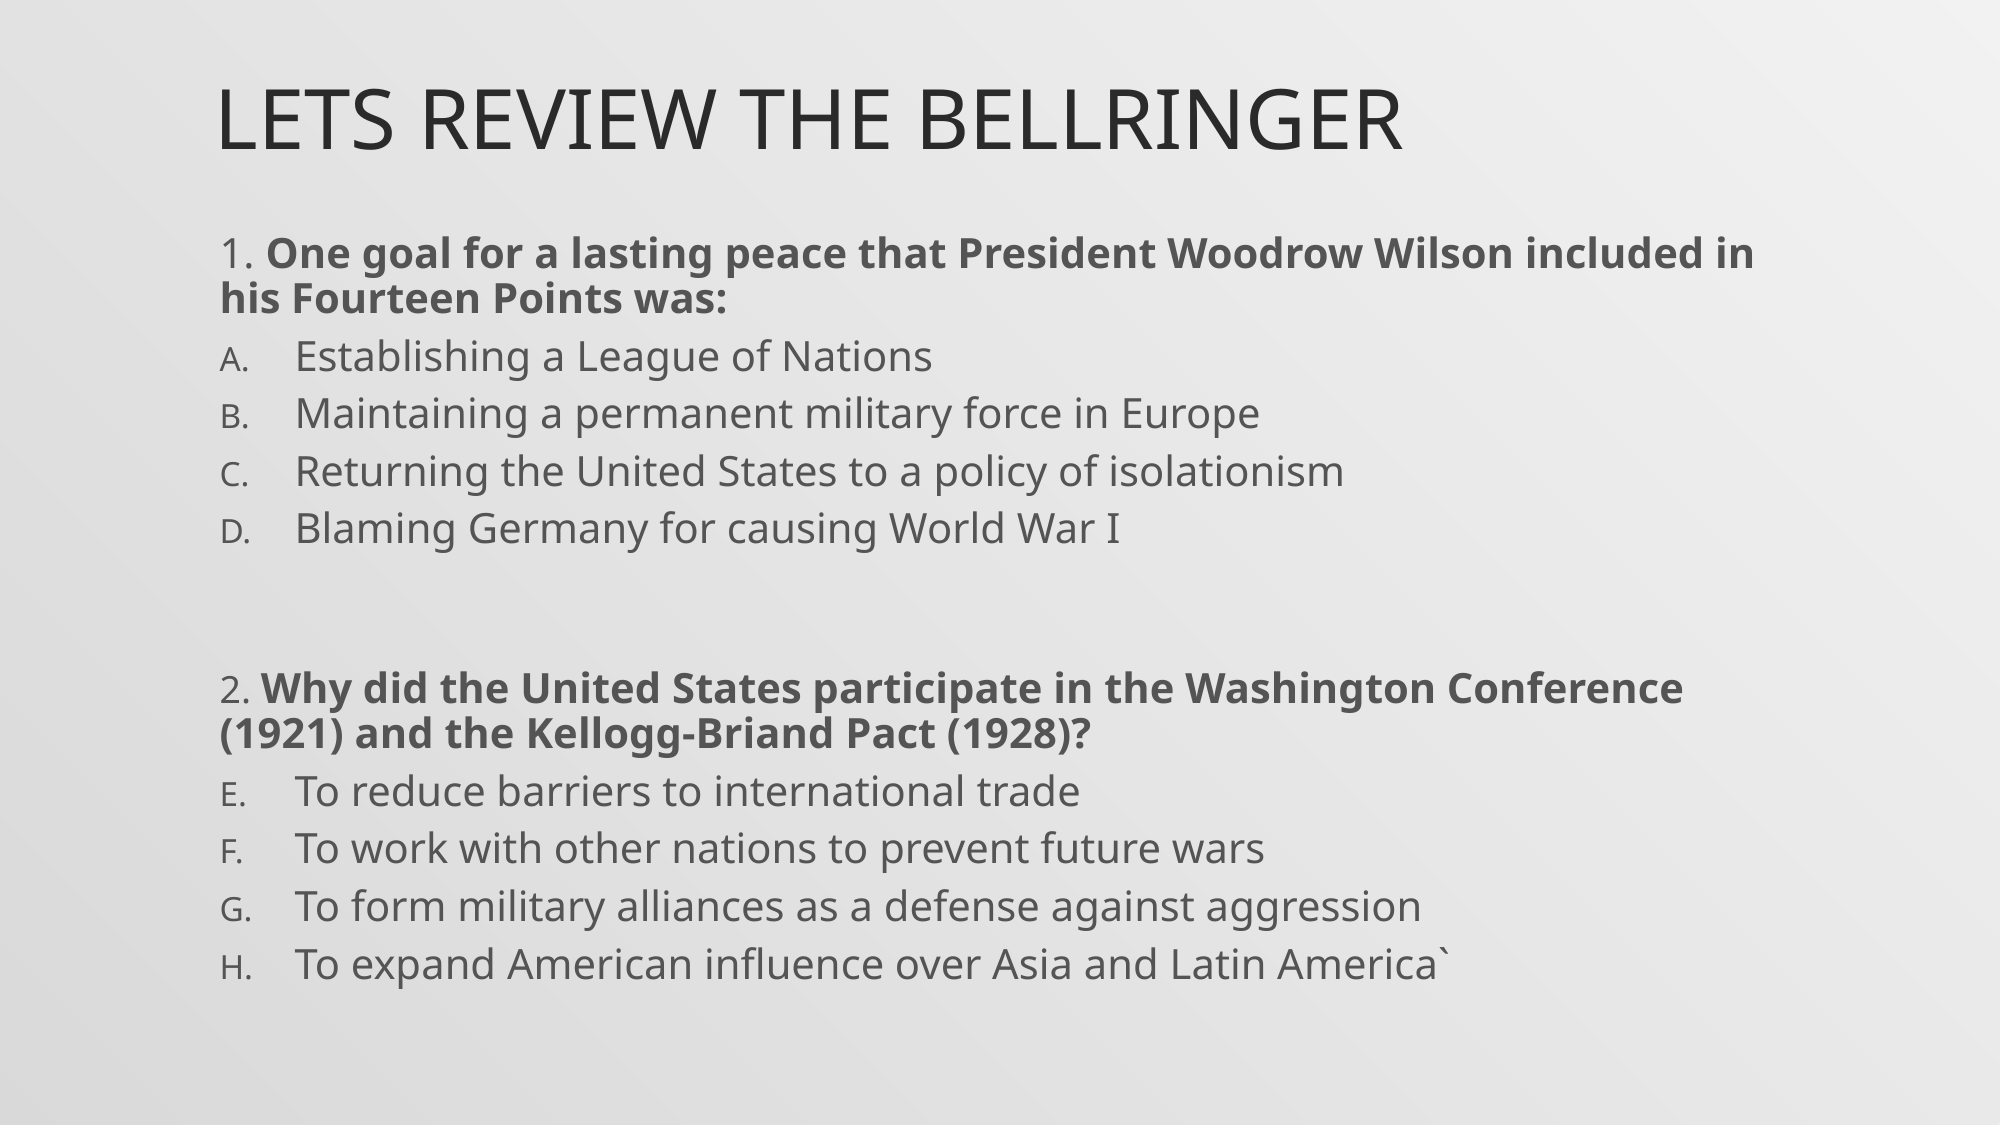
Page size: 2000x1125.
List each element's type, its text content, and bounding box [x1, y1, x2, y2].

list 1. One goal for a lasting peace that President Woodrow Wilson included in his Fourteen Points was: Establishing a League of Nations Maintaining a permanent military force in Europe Returning the United States to a policy of isolationism Blaming Germany for causing World War I 2. Why did the United States participate in the Washington Conference (1921) and the Kellogg-Briand Pact (1928)? To reduce barriers to international trade To work with other nations to prevent future wars To form military alliances as a defense against aggression To expand American influence over Asia and Latin America` [197, 224, 1797, 938]
title Lets review the BELLRINGER [199, 45, 1800, 175]
